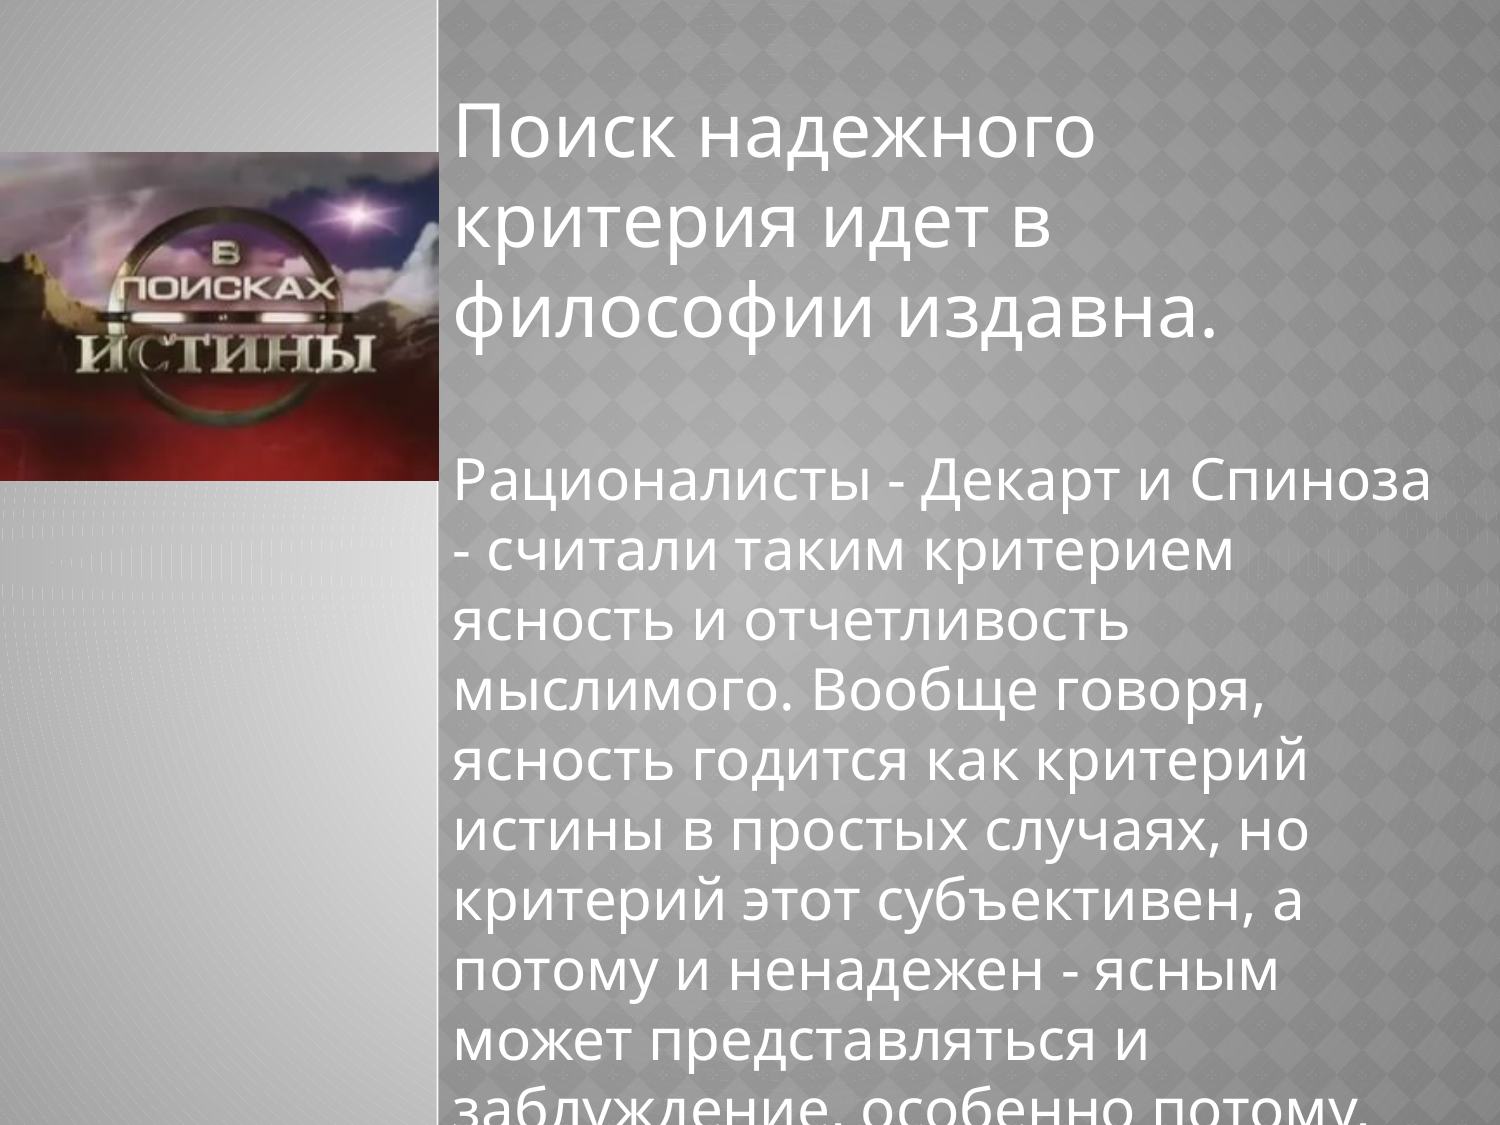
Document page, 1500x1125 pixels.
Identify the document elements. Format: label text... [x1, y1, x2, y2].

subtitle Поиск надежного критерия идет в философии издавна. Рационалисты - Декарт и Спиноза - считали таким критерием ясность и отчетливость мыслимого. Вообще говоря, ясность годится как критерий истины в простых случаях, но критерий этот субъективен, а потому и ненадежен - ясным может представляться и заблуждение, особенно потому, что это мое заблуждение. [445, 82, 1454, 797]
picture [0, 151, 439, 481]
